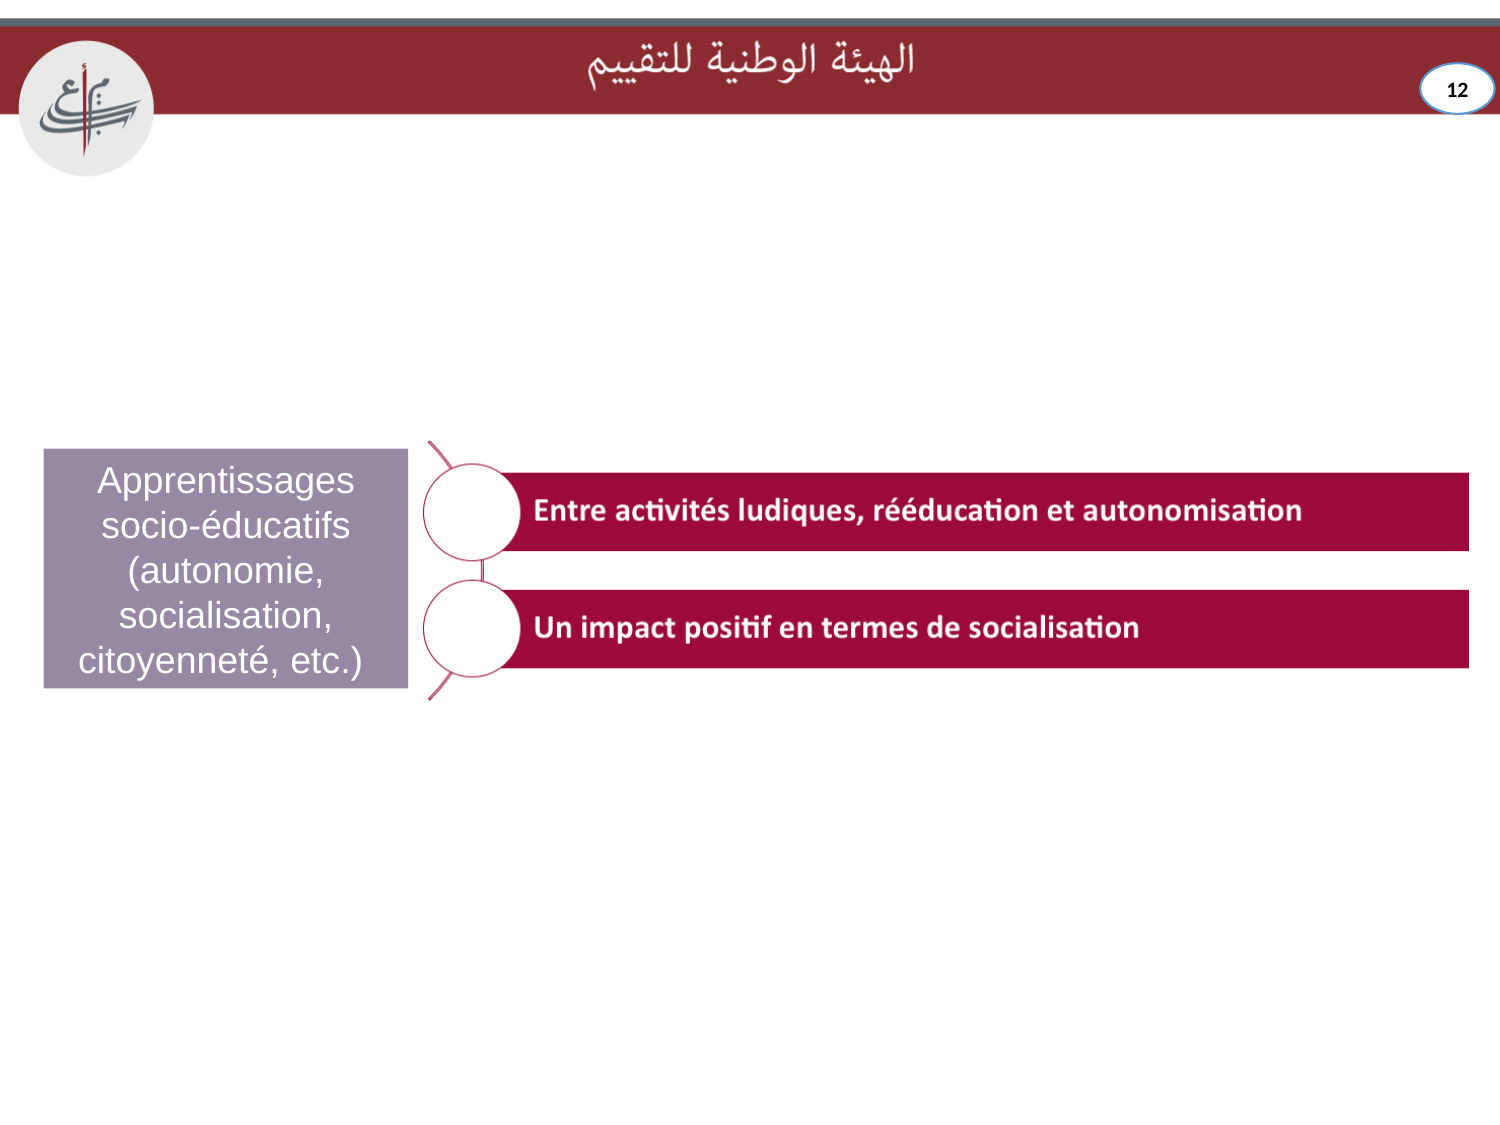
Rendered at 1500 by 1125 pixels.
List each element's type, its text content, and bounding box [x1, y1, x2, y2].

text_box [43, 434, 1469, 706]
picture [0, 0, 1500, 1125]
text_box 12 [1419, 62, 1496, 115]
